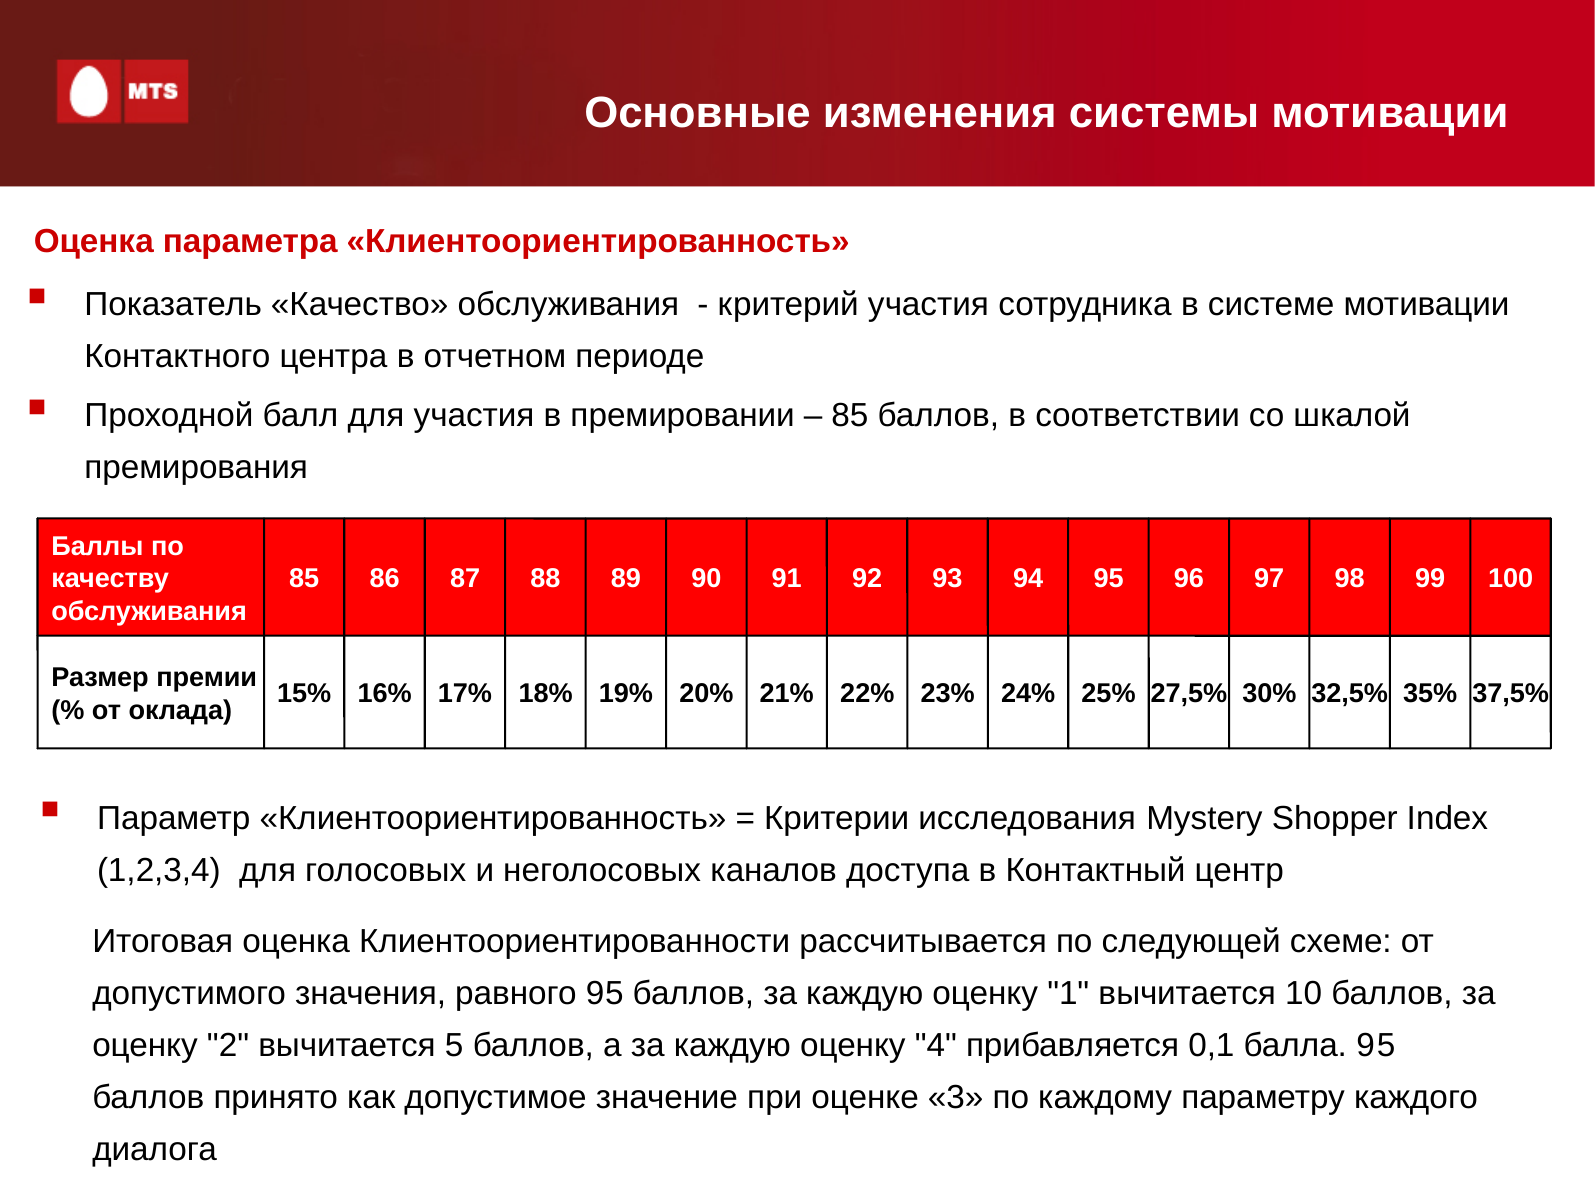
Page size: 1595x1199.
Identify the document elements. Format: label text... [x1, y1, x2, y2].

text_box Итоговая оценка Клиентоориентированности рассчитывается по следующей схеме: от допустимого значения, равного 95 баллов, за каждую оценку "1" вычитается 10 баллов, за оценку "2" вычитается 5 баллов, а за каждую оценку "4" прибавляется 0,1 балла. 95 баллов принято как допустимое значение при оценке «3» по каждому параметру каждого диалога [47, 906, 1504, 1168]
text_box Основные изменения системы мотивации [329, 82, 1510, 144]
picture [0, 0, 1595, 1199]
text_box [37, 518, 1551, 749]
text_box Показатель «Качество» обслуживания - критерий участия сотрудника в системе мотивации Контактного центра в отчетном периоде Проходной балл для участия в премировании – 85 баллов, в соответствии со шкалой премирования [0, 270, 1528, 486]
text_box Параметр «Клиентоориентированность» = Критерии исследования Mystery Shopper Index (1,2,3,4) для голосовых и неголосовых каналов доступа в Контактный центр [0, 783, 1541, 888]
text_box Оценка параметра «Клиентоориентированность» [33, 213, 851, 260]
